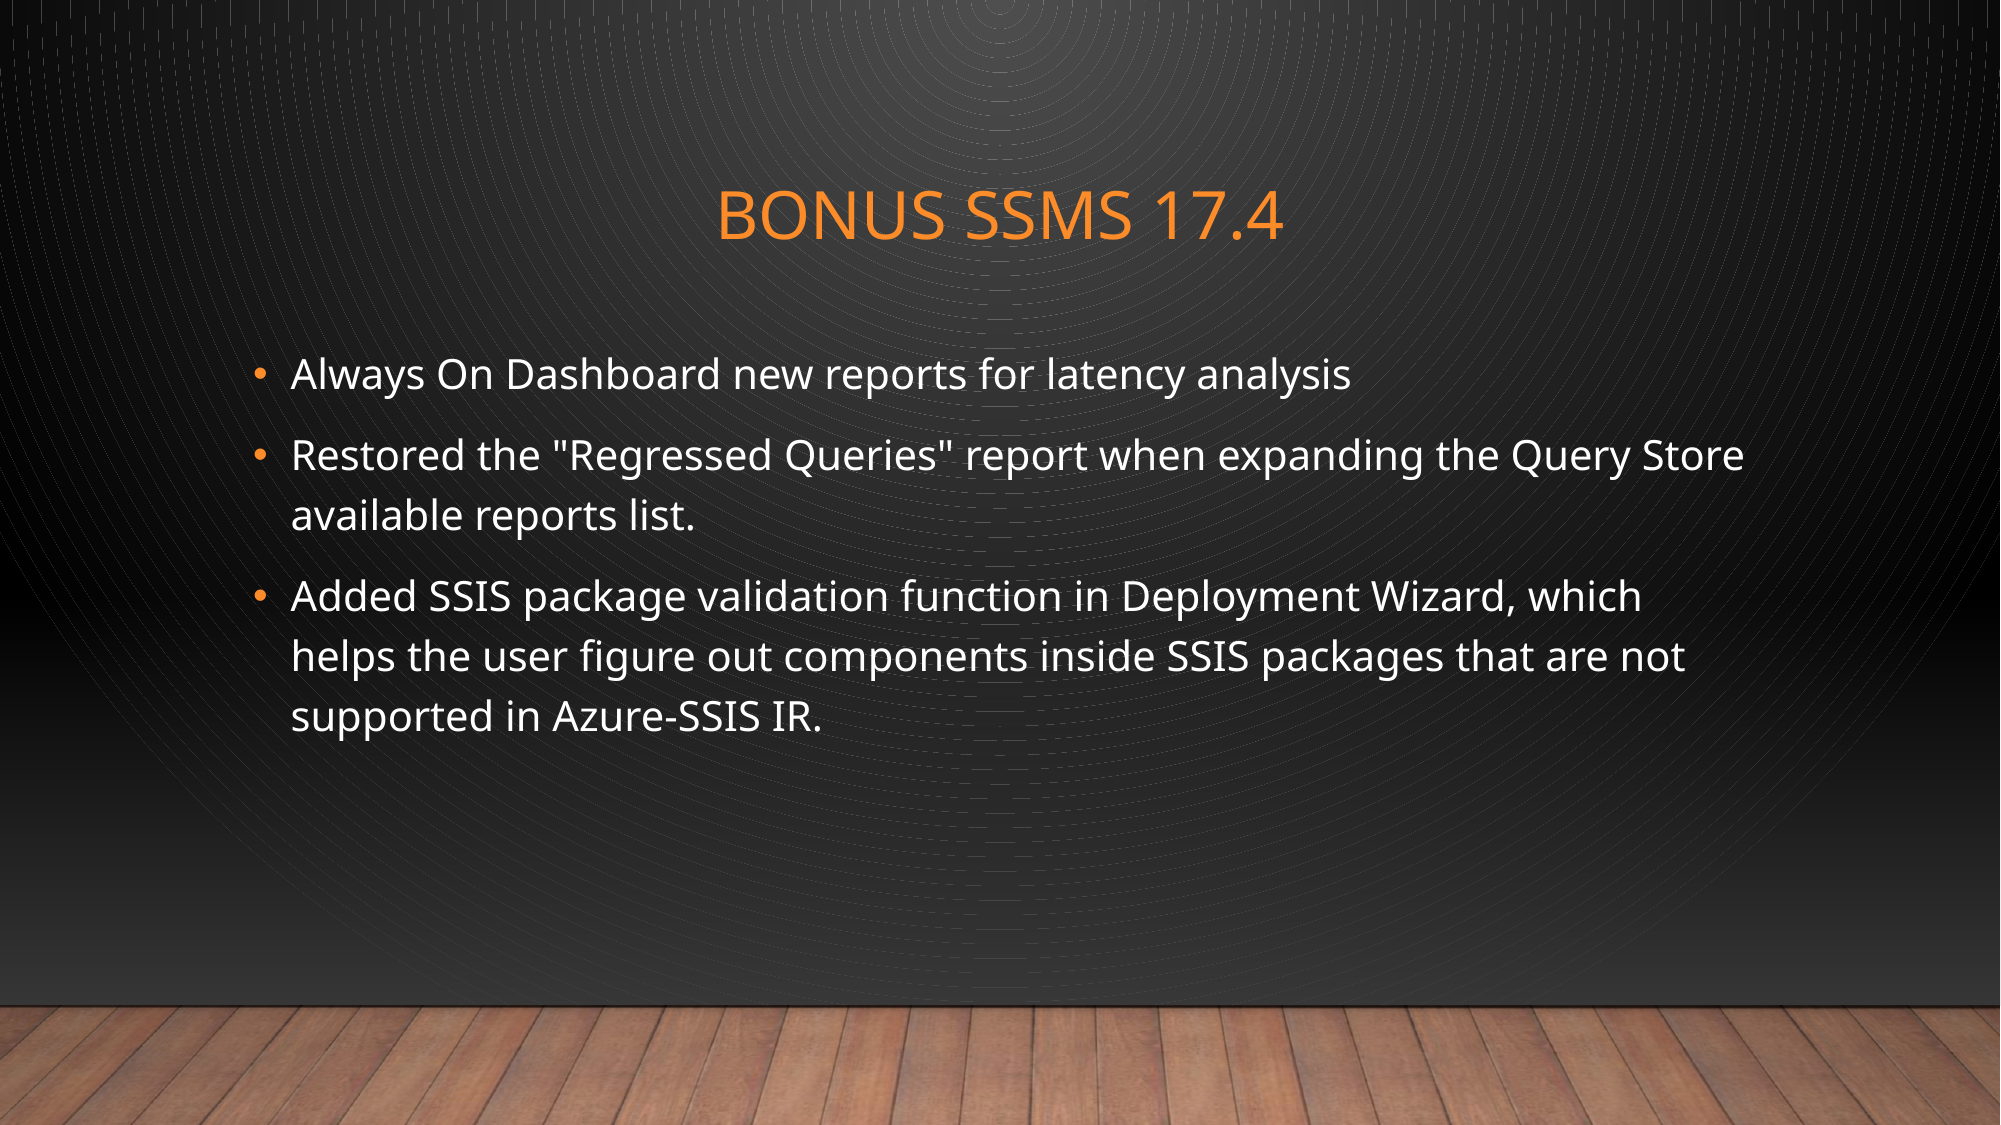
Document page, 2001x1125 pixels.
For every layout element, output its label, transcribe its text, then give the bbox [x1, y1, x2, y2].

picture [0, 1005, 2000, 1125]
title BONUS SSMS 17.4 [238, 131, 1763, 305]
list Always On Dashboard new reports for latency analysis Restored the "Regressed Queries" report when expanding the Query Store available reports list. Added SSIS package validation function in Deployment Wizard, which helps the user figure out components inside SSIS packages that are not supported in Azure-SSIS IR. [238, 330, 1763, 897]
